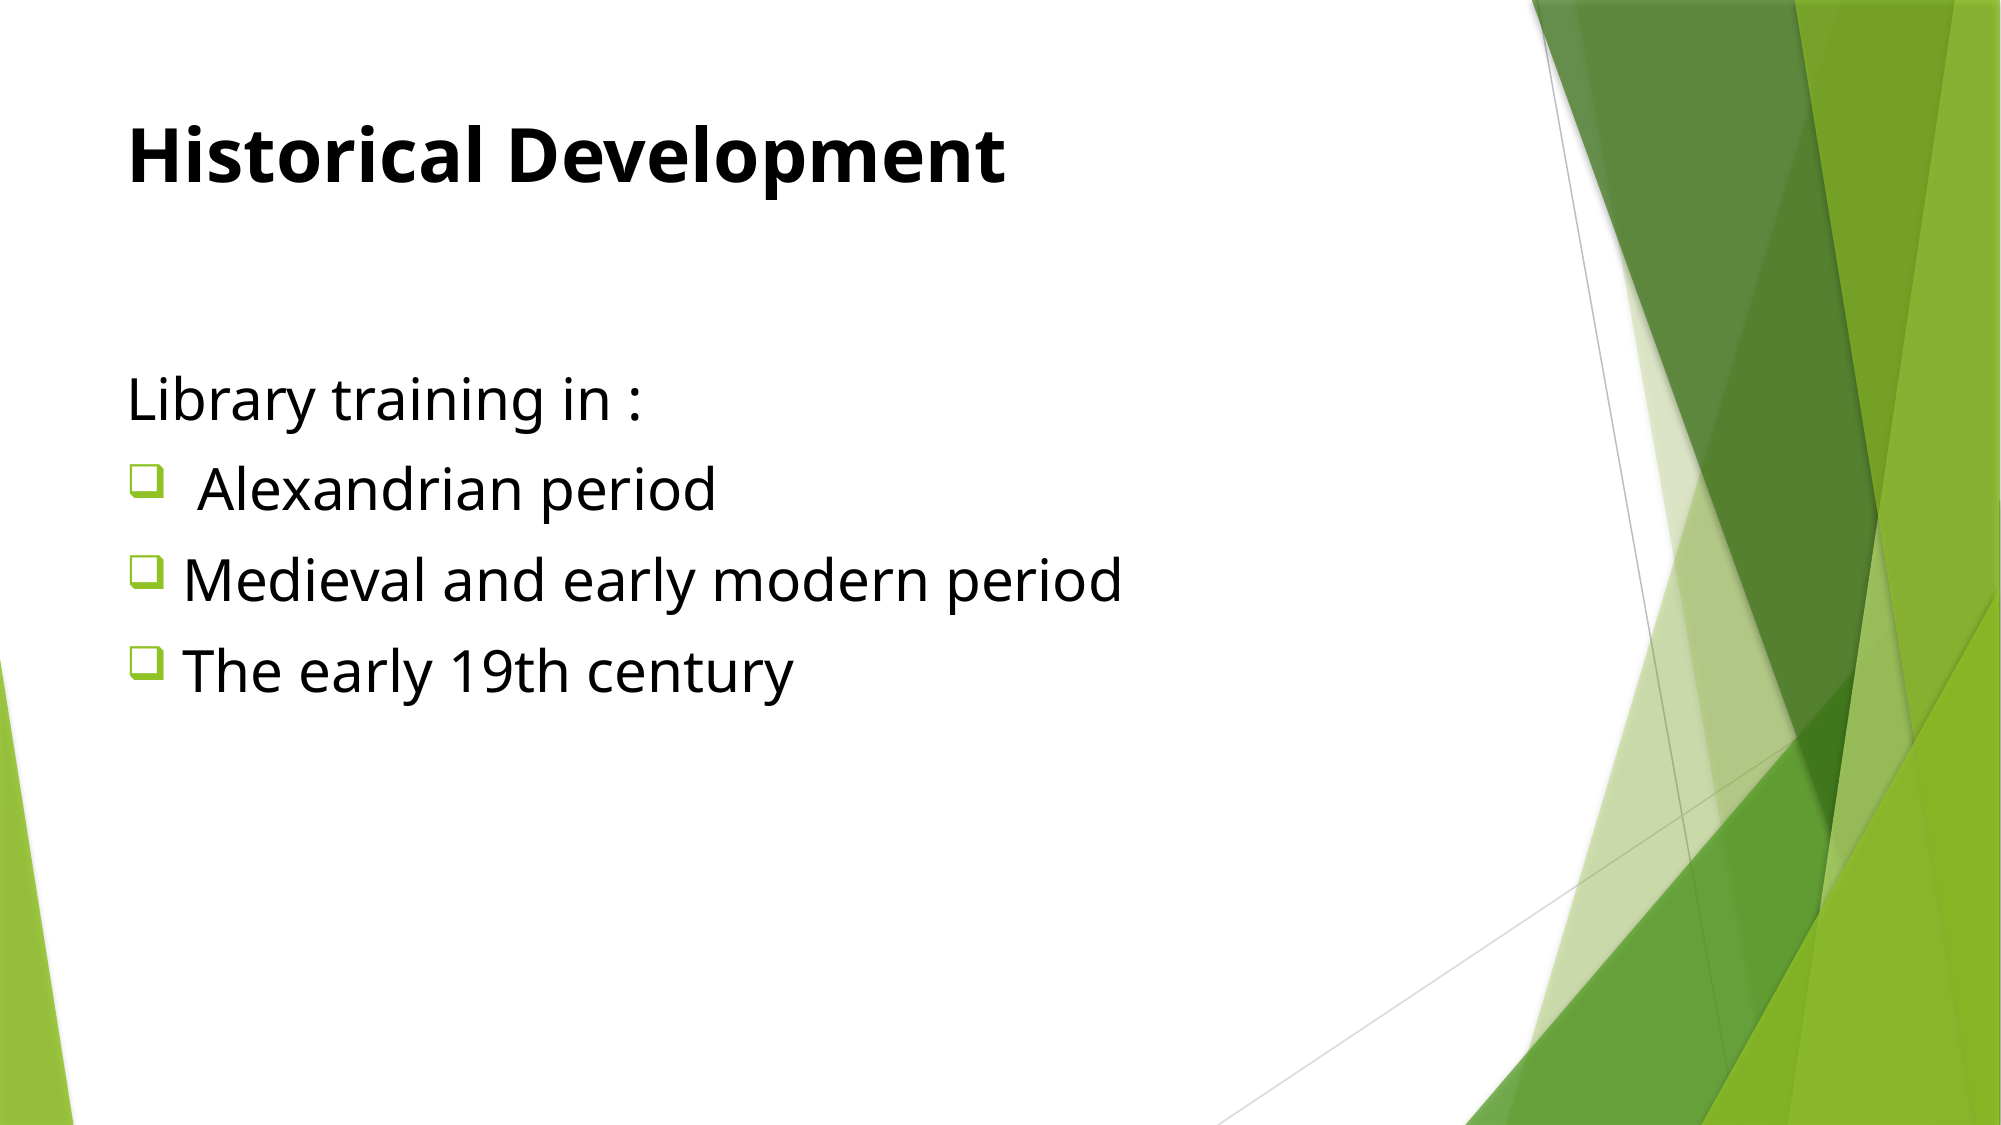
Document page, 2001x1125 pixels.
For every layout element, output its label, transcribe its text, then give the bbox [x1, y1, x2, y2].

list Library training in : Alexandrian period Medieval and early modern period The early 19th century [111, 354, 1522, 992]
title Historical Development [111, 99, 1522, 317]
